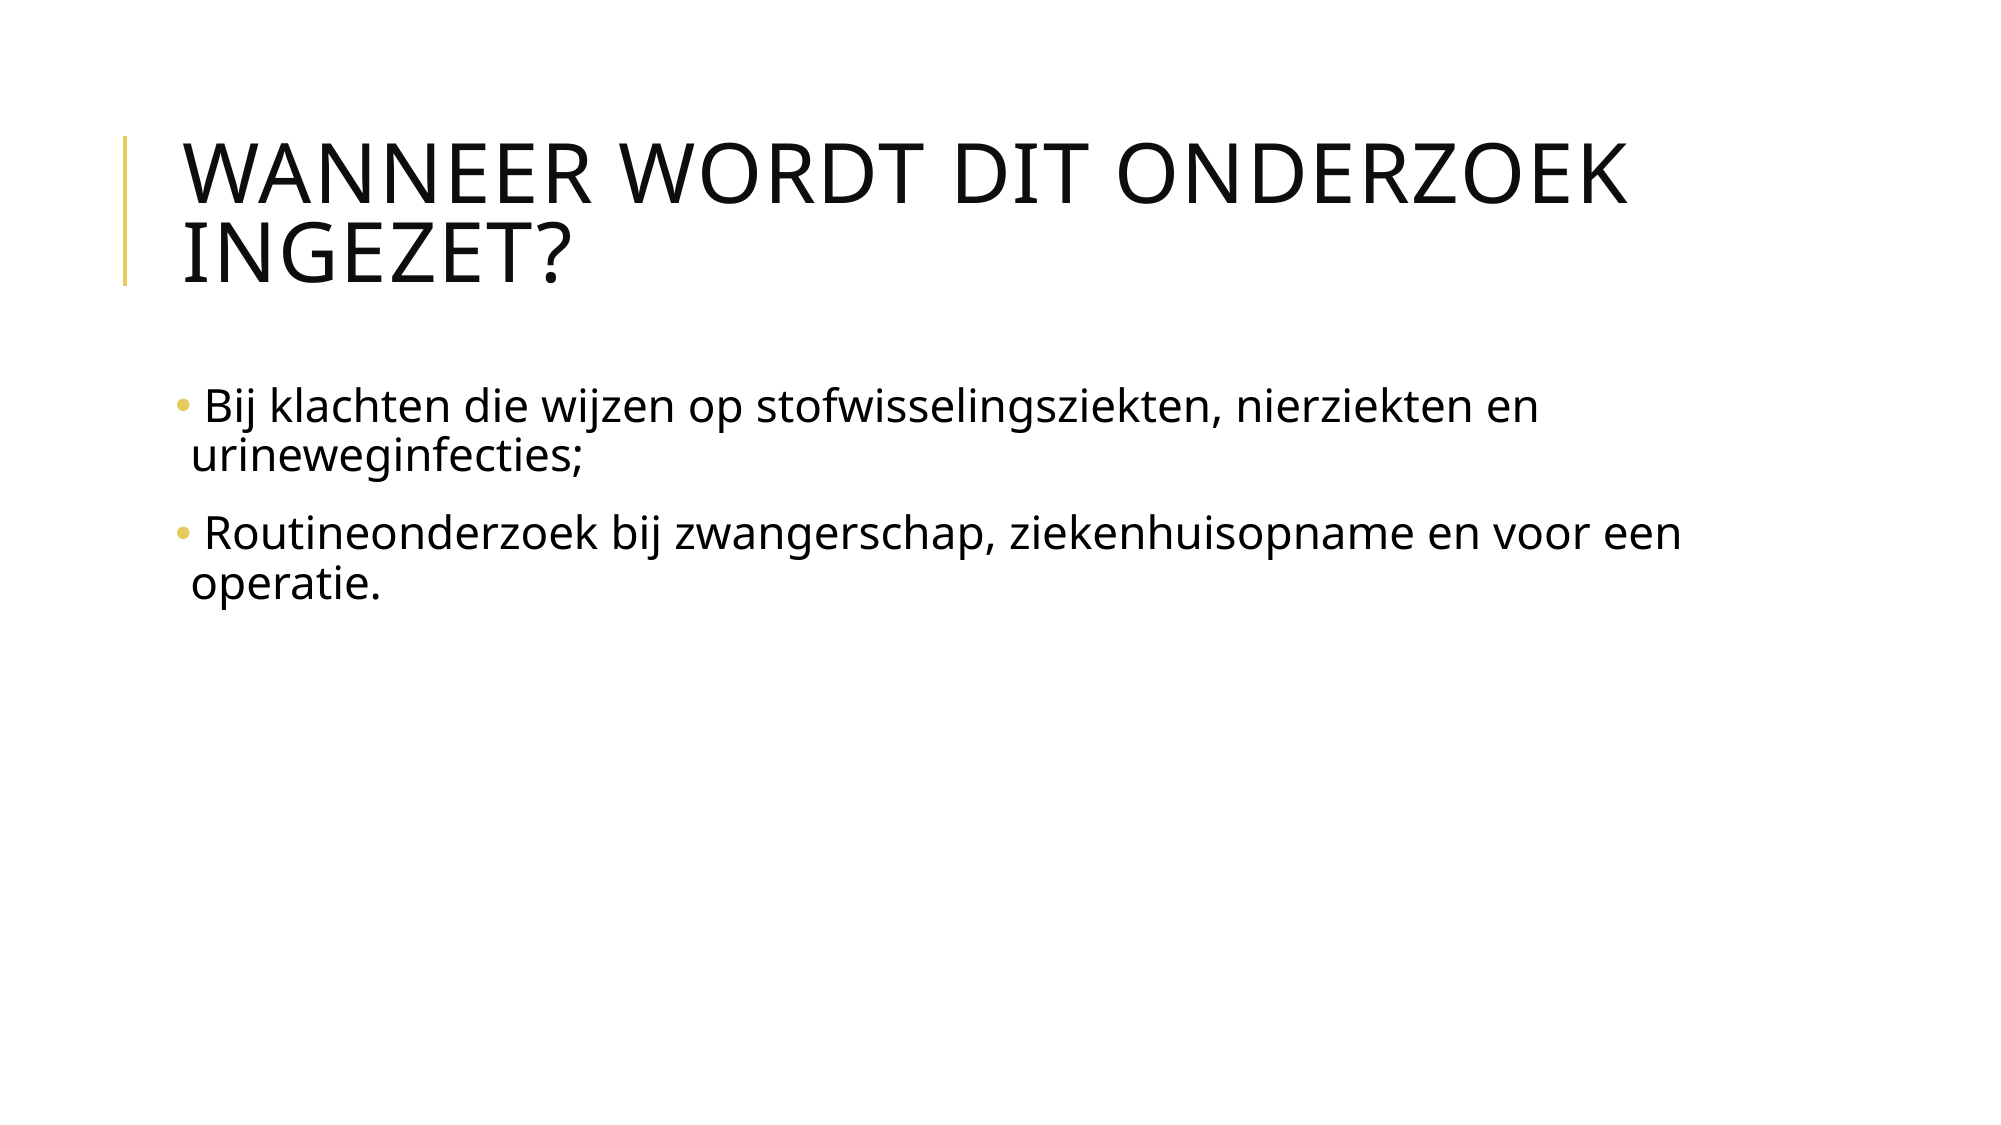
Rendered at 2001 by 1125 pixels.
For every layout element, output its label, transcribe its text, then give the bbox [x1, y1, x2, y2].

title Wanneer wordt dit onderzoek ingezet? [168, 96, 1763, 342]
list Bij klachten die wijzen op stofwisselingsziekten, nierziekten en urineweginfecties; Routineonderzoek bij zwangerschap, ziekenhuisopname en voor een operatie. [168, 375, 1763, 1035]
